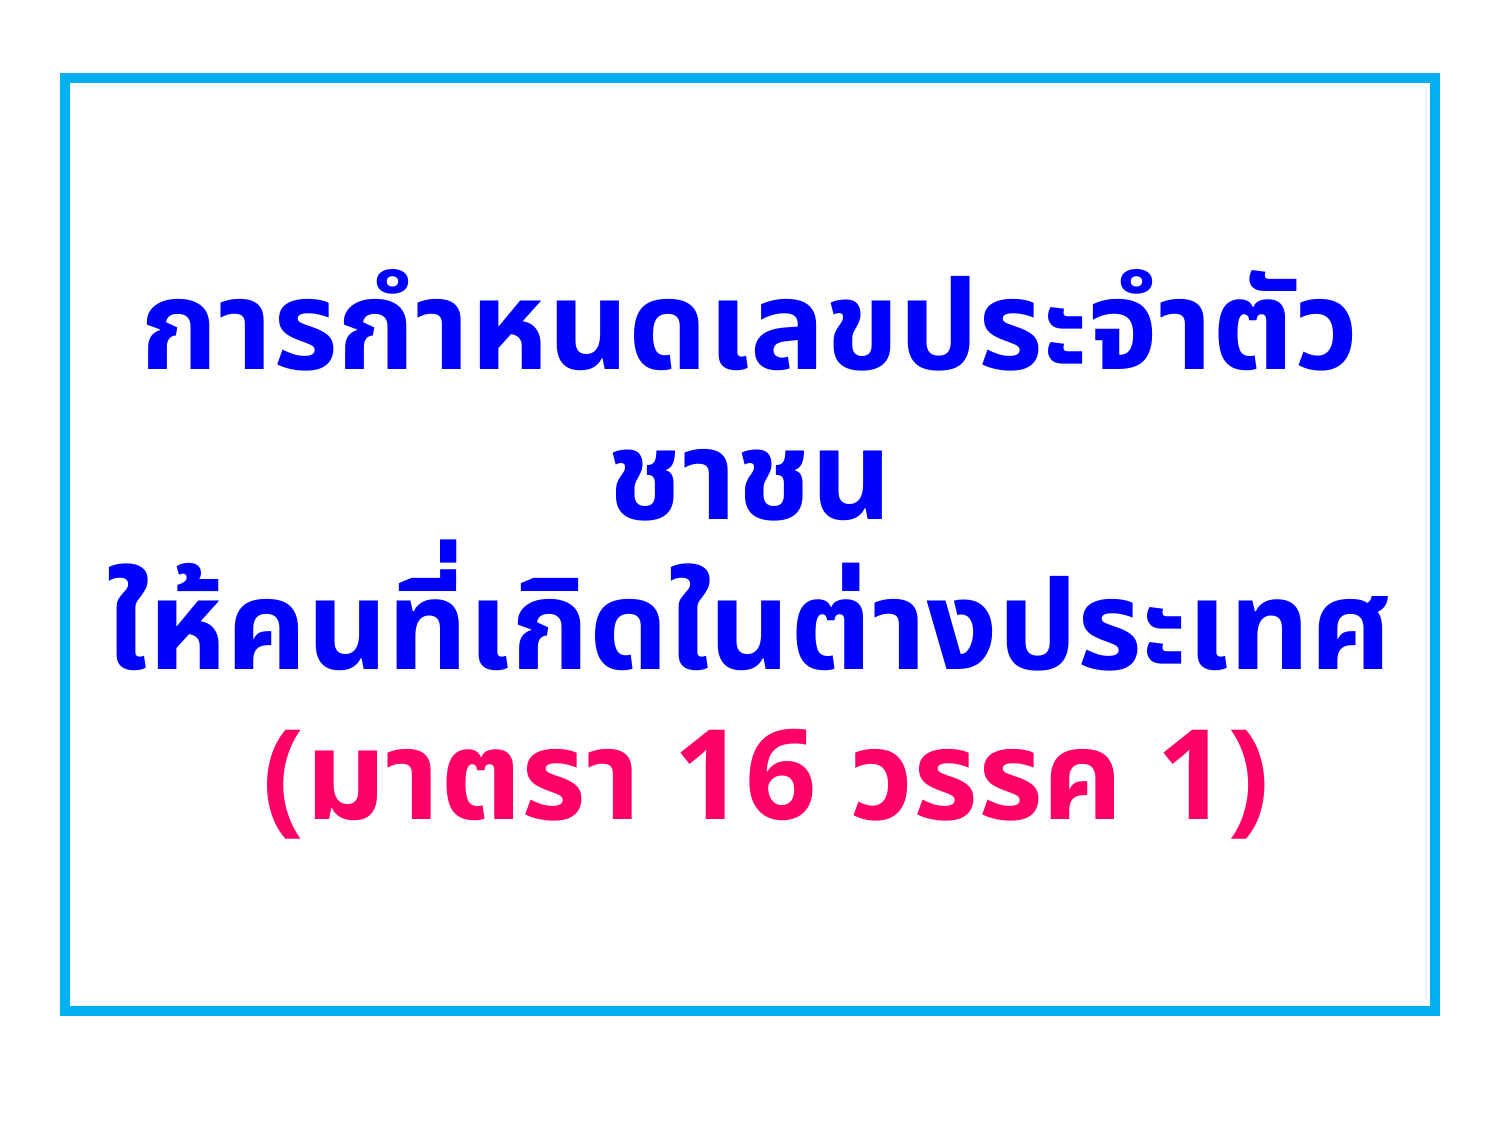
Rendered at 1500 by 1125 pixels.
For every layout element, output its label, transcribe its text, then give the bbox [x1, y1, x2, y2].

text_box การกำหนดเลขประจำตัวชาชน ให้คนที่เกิดในต่างประเทศ (มาตรา 16 วรรค 1) [64, 78, 1436, 1012]
